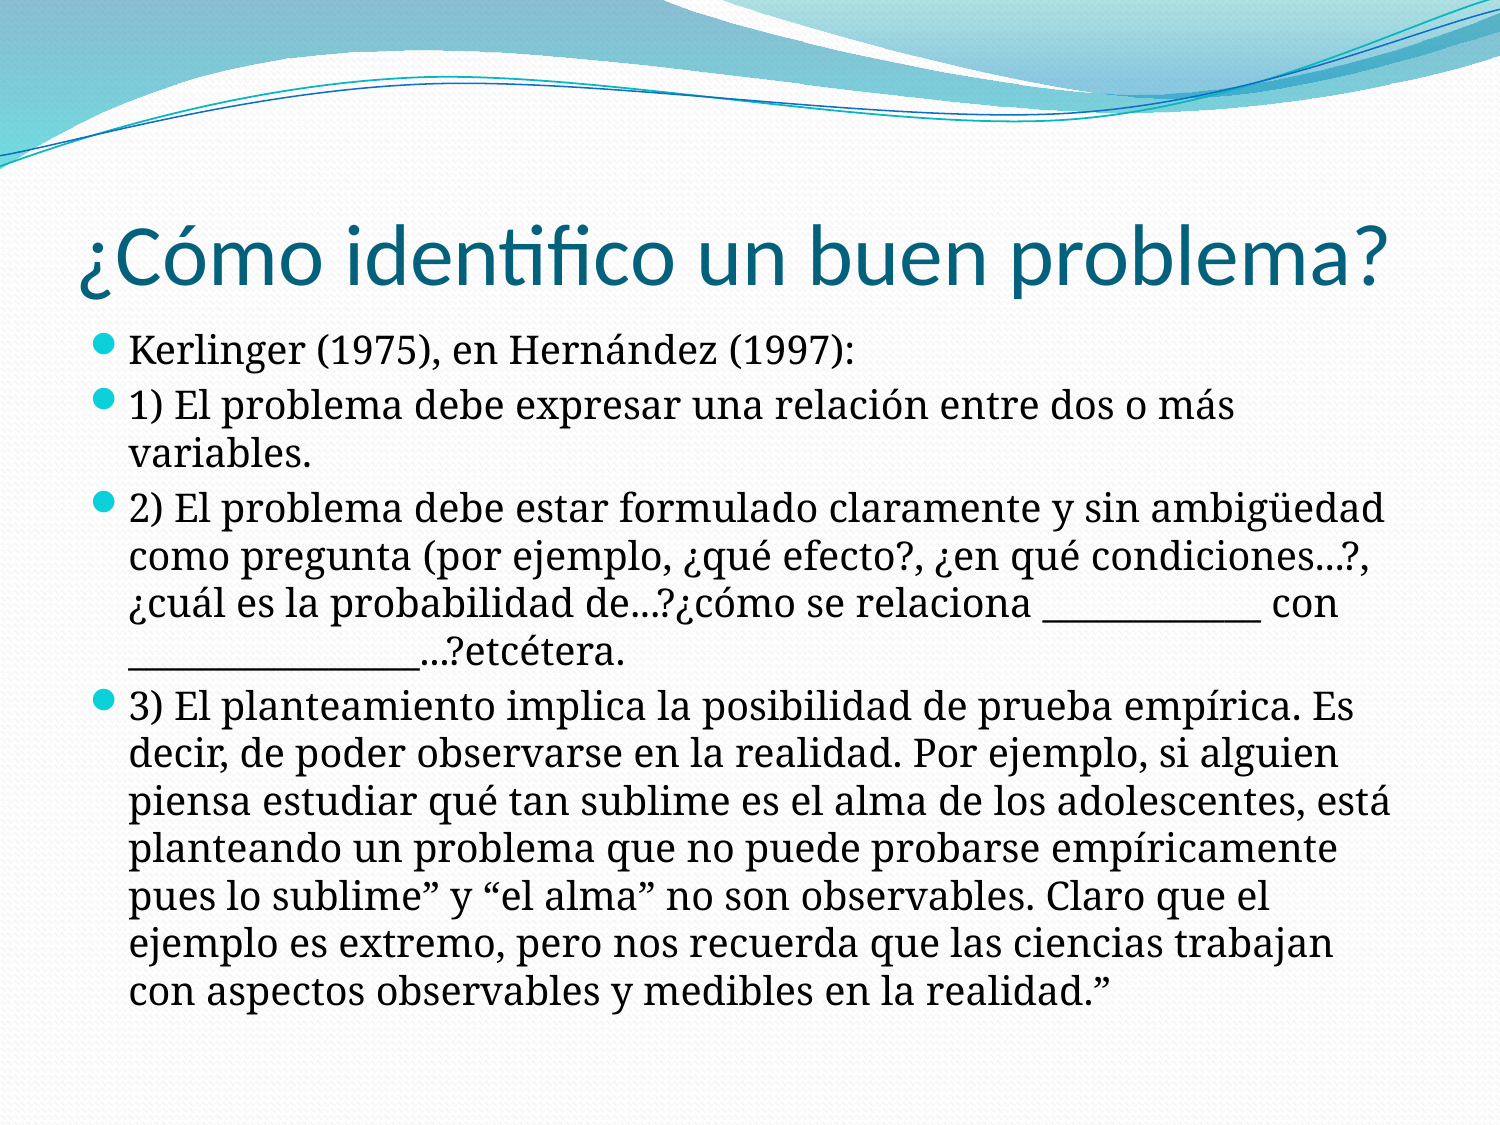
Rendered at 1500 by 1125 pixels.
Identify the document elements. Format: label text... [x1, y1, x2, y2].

list Kerlinger (1975), en Hernández (1997): 1) El problema debe expresar una relación entre dos o más variables. 2) El problema debe estar formulado claramente y sin ambigüedad como pregunta (por ejemplo, ¿qué efecto?, ¿en qué condiciones...?, ¿cuál es la probabilidad de...?¿cómo se relaciona ____________ con ________________...?etcétera. 3) El planteamiento implica la posibilidad de prueba empírica. Es decir, de poder observarse en la realidad. Por ejemplo, si alguien piensa estudiar qué tan sublime es el alma de los adolescentes, está planteando un problema que no puede probarse empíricamente pues lo sublime” y “el alma” no son observables. Claro que el ejemplo es extremo, pero nos recuerda que las ciencias trabajan con aspectos observables y medibles en la realidad.” [75, 317, 1425, 1038]
title ¿Cómo identifico un buen problema? [75, 115, 1425, 303]
